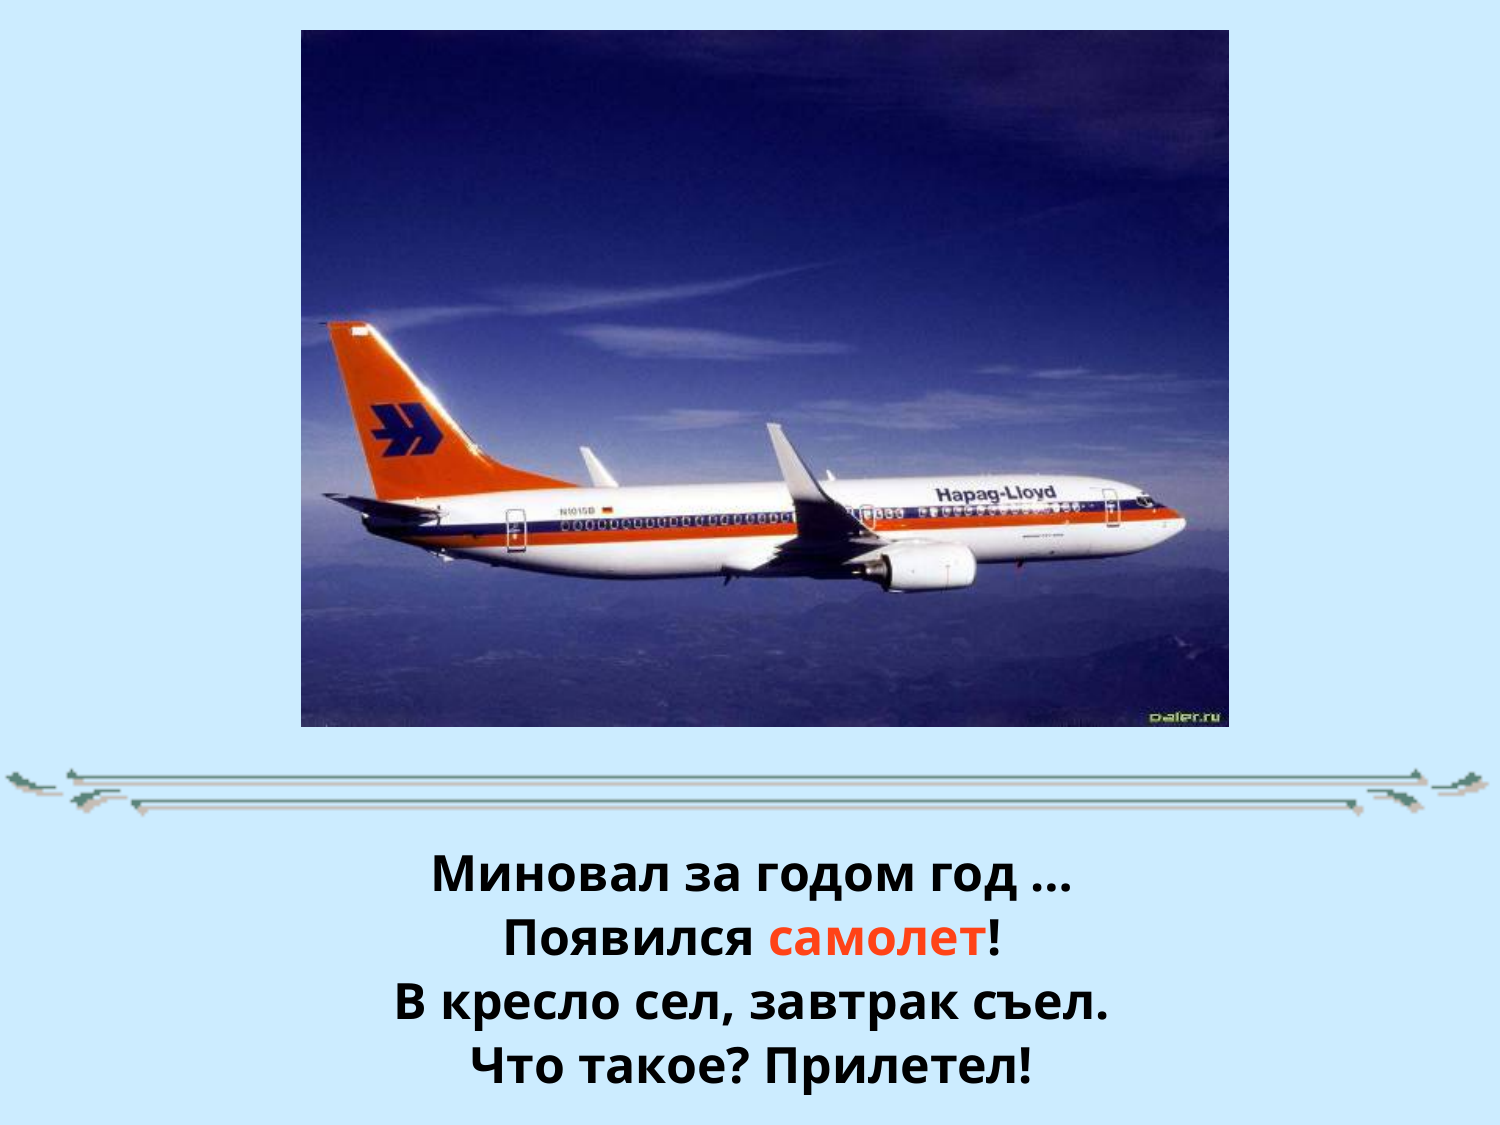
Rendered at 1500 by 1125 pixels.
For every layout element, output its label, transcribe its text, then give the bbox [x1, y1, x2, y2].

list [300, 30, 1229, 728]
text_box Миновал за годом год … Появился самолет! В кресло сел, завтрак съел. Что такое? Прилетел! [76, 846, 1427, 1125]
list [0, 763, 1500, 838]
